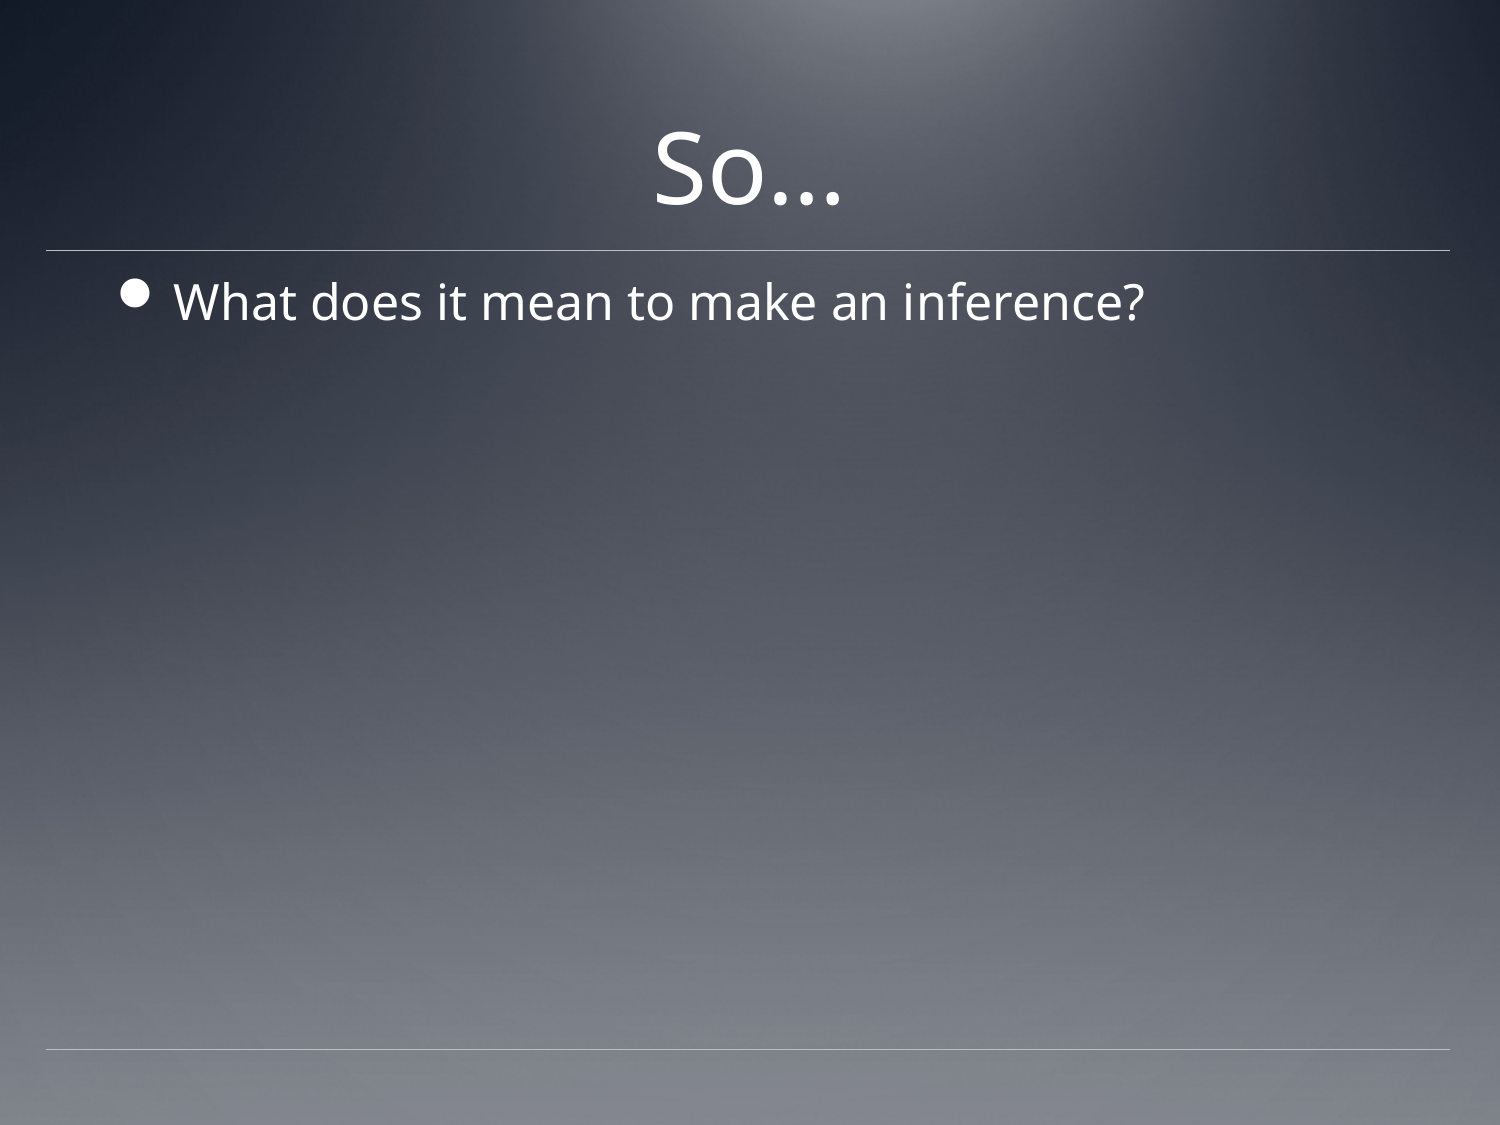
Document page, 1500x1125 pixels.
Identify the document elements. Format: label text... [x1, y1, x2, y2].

title So… [105, 17, 1394, 233]
list What does it mean to make an inference? [101, 262, 1394, 1024]
